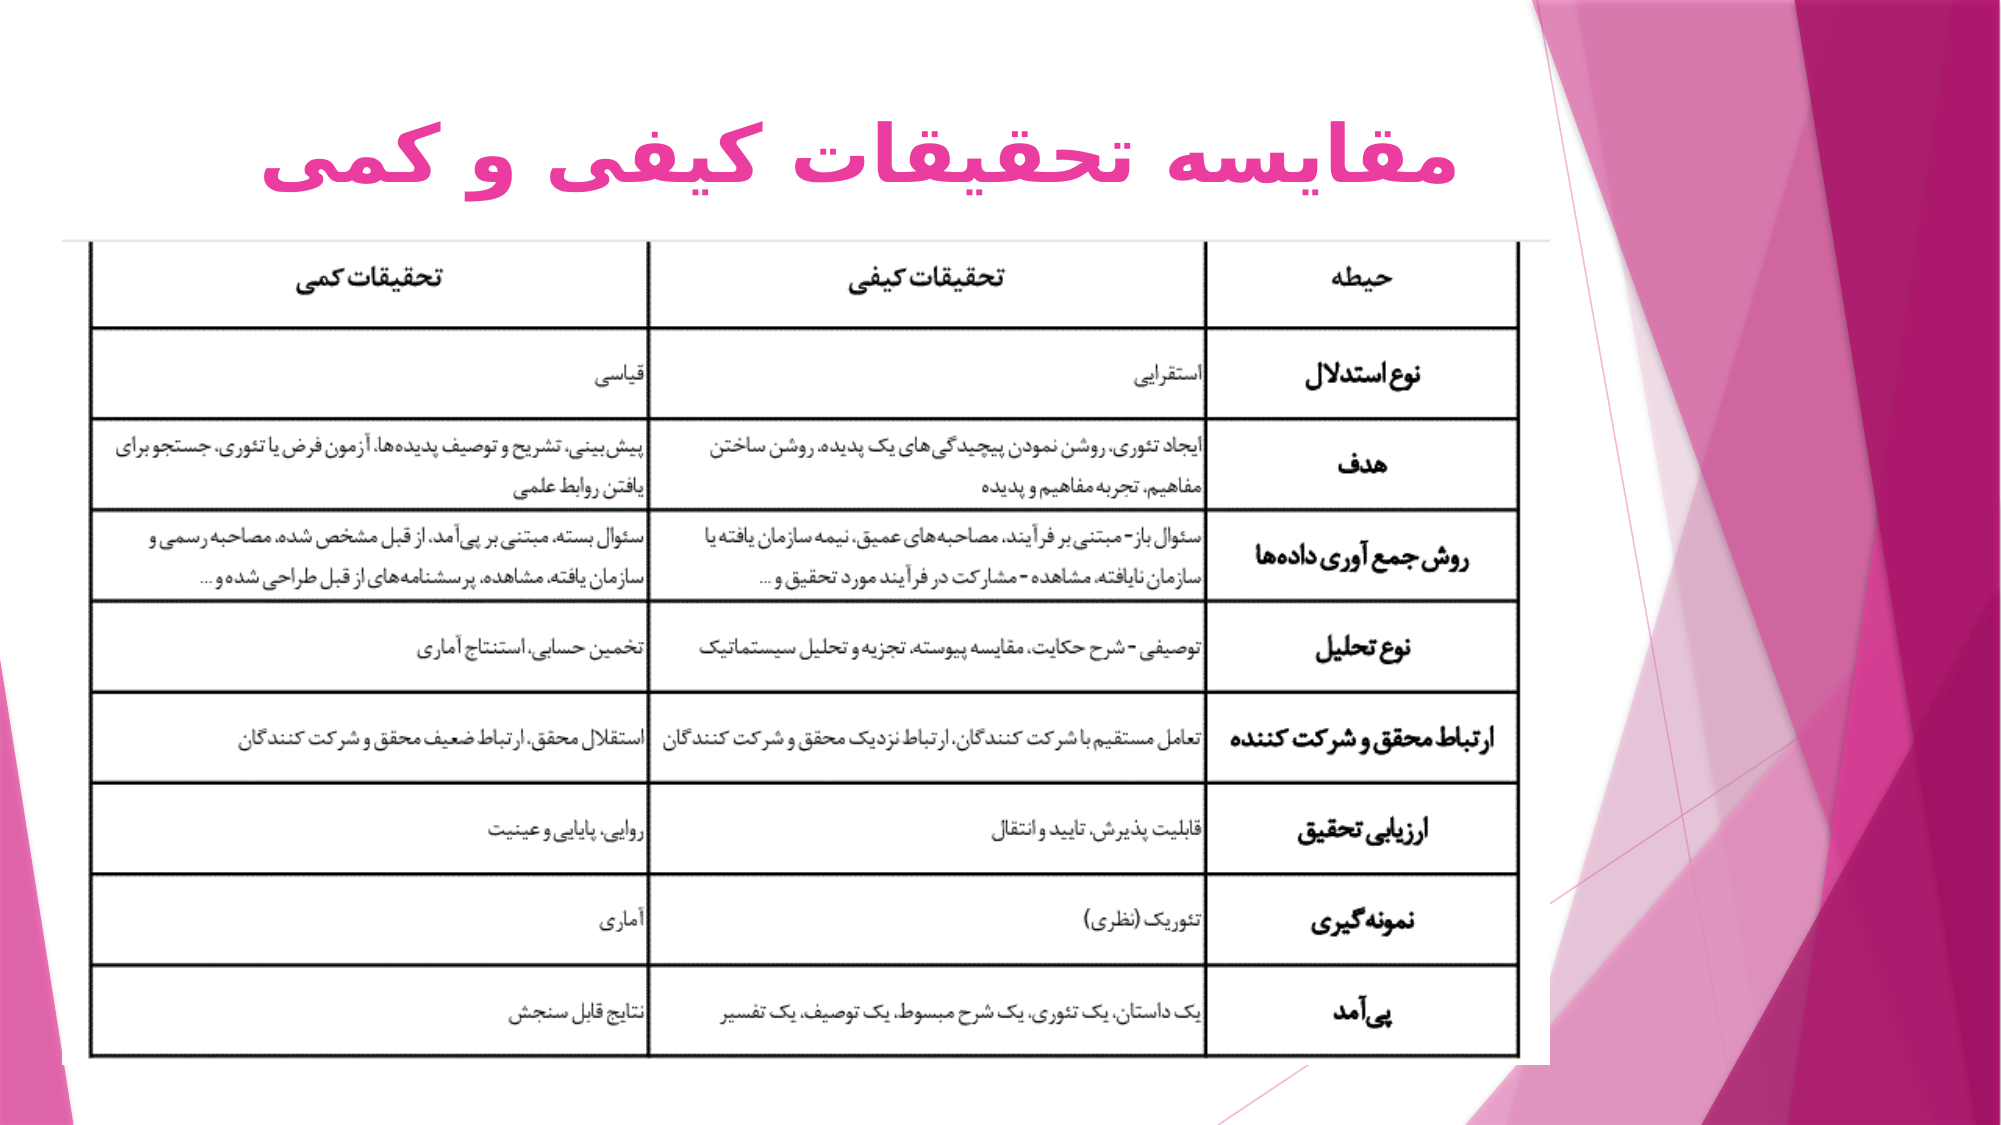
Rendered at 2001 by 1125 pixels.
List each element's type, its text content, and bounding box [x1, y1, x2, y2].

picture [61, 239, 1551, 1066]
title مقایسه تحقیقات کیفی و کمی [155, 94, 1566, 207]
